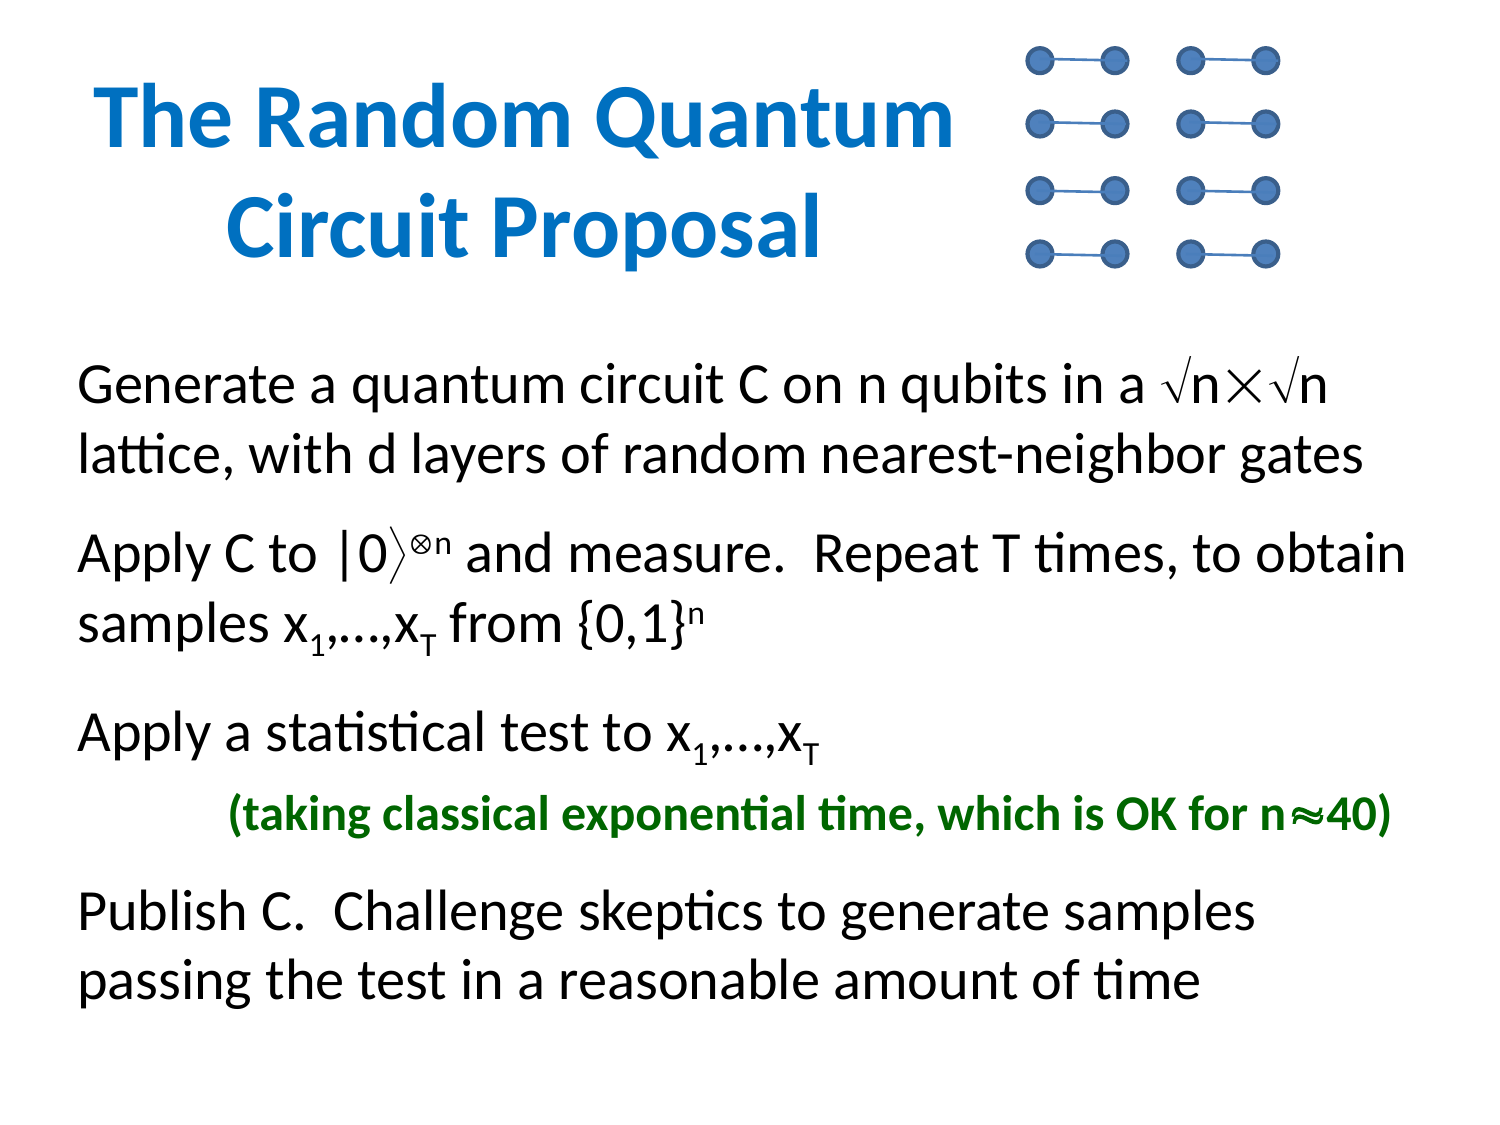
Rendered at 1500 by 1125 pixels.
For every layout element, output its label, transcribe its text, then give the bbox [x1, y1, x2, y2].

text_box [1176, 46, 1205, 76]
text_box [1100, 109, 1130, 125]
text_box [1100, 239, 1130, 269]
text_box [1104, 132, 1128, 139]
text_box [1034, 253, 1123, 257]
text_box [1100, 46, 1130, 60]
text_box The Random Quantum Circuit Proposal [74, 48, 975, 283]
text_box [1025, 176, 1055, 206]
text_box [1025, 239, 1055, 269]
text_box [1251, 239, 1281, 269]
text_box [1253, 65, 1280, 76]
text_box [1185, 253, 1274, 257]
text_box [1251, 46, 1281, 64]
text_box [1103, 67, 1129, 76]
text_box [1176, 109, 1205, 139]
text_box [1176, 239, 1206, 269]
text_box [1037, 121, 1126, 125]
text_box [1025, 109, 1055, 139]
text_box [1251, 109, 1281, 139]
text_box [1176, 176, 1206, 206]
text_box Generate a quantum circuit C on n qubits in a nn lattice, with d layers of random nearest-neighbor gates Apply C to |0n and measure. Repeat T times, to obtain samples x1,…,xT from {0,1}n Apply a statistical test to x1,…,xT (taking classical exponential time, which is OK for n40) Publish C. Challenge skeptics to generate samples passing the test in a reasonable amount of time [62, 337, 1438, 1019]
text_box [1251, 176, 1281, 206]
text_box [1188, 121, 1277, 125]
text_box [1025, 46, 1055, 76]
text_box [1100, 176, 1130, 206]
